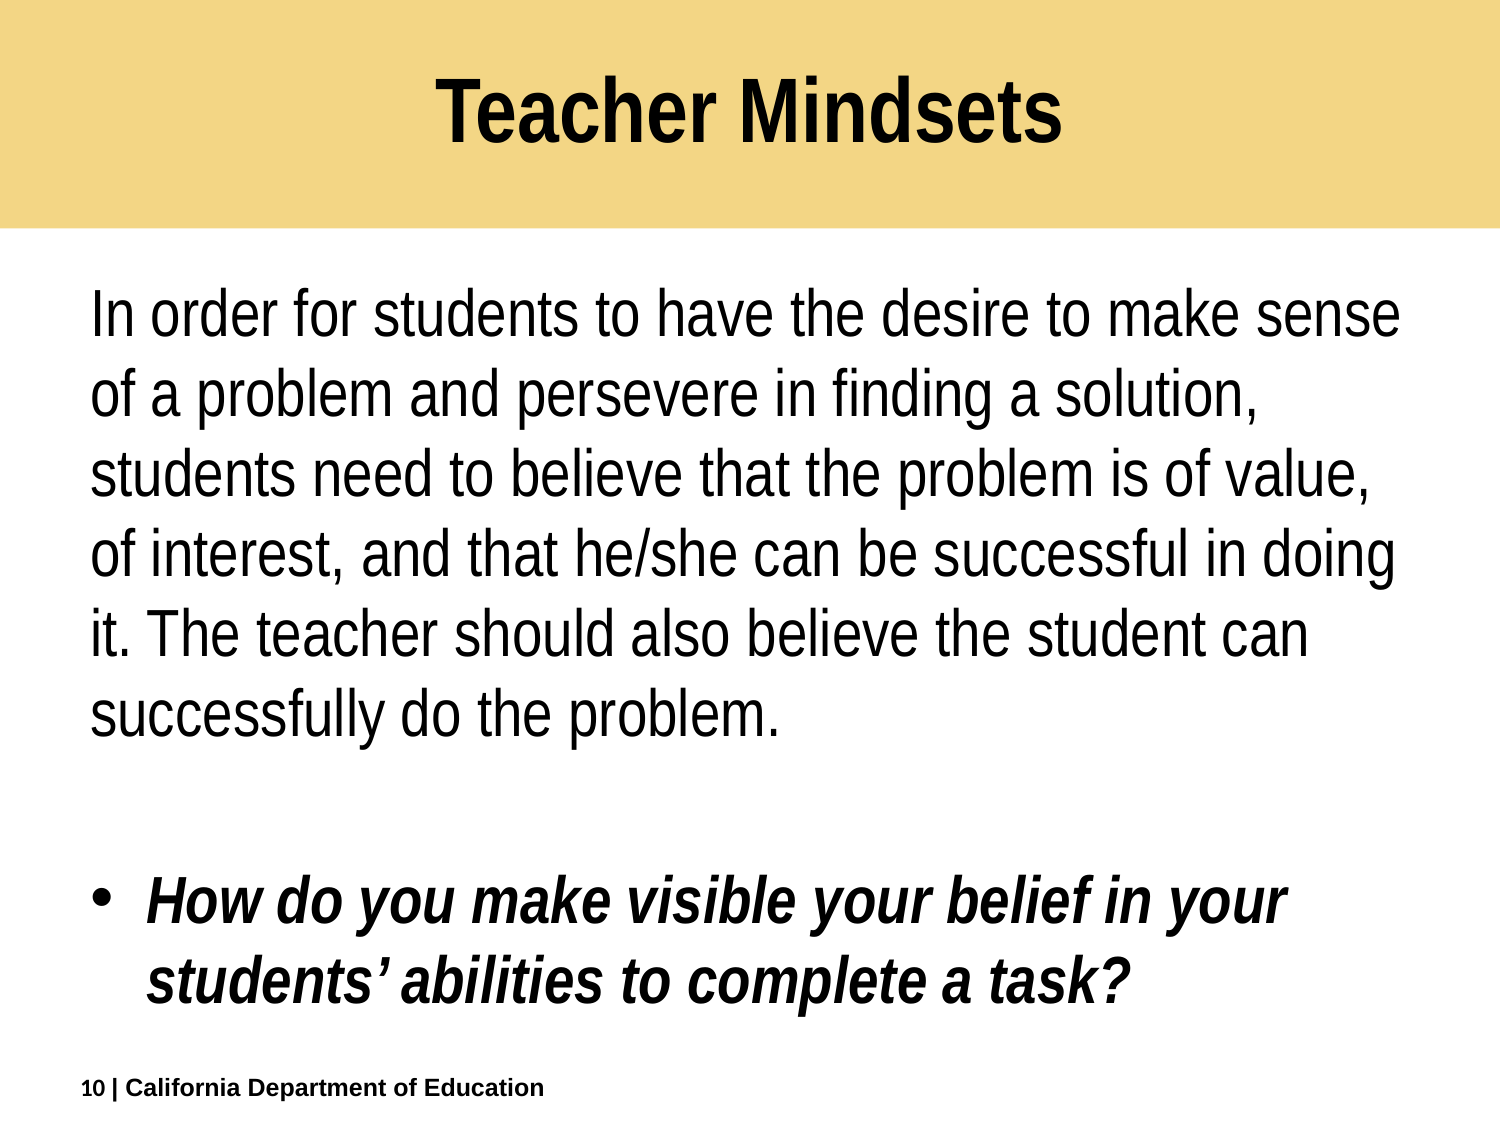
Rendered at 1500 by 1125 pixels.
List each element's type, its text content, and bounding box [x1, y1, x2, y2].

slide_number 10 [55, 1064, 121, 1124]
list In order for students to have the desire to make sense of a problem and persevere in finding a solution, students need to believe that the problem is of value, of interest, and that he/she can be successful in doing it. The teacher should also believe the student can successfully do the problem. How do you make visible your belief in your students’ abilities to complete a task? [74, 262, 1426, 1054]
footer | California Department of Education [121, 1064, 699, 1124]
title Teacher Mindsets [74, 11, 1426, 200]
